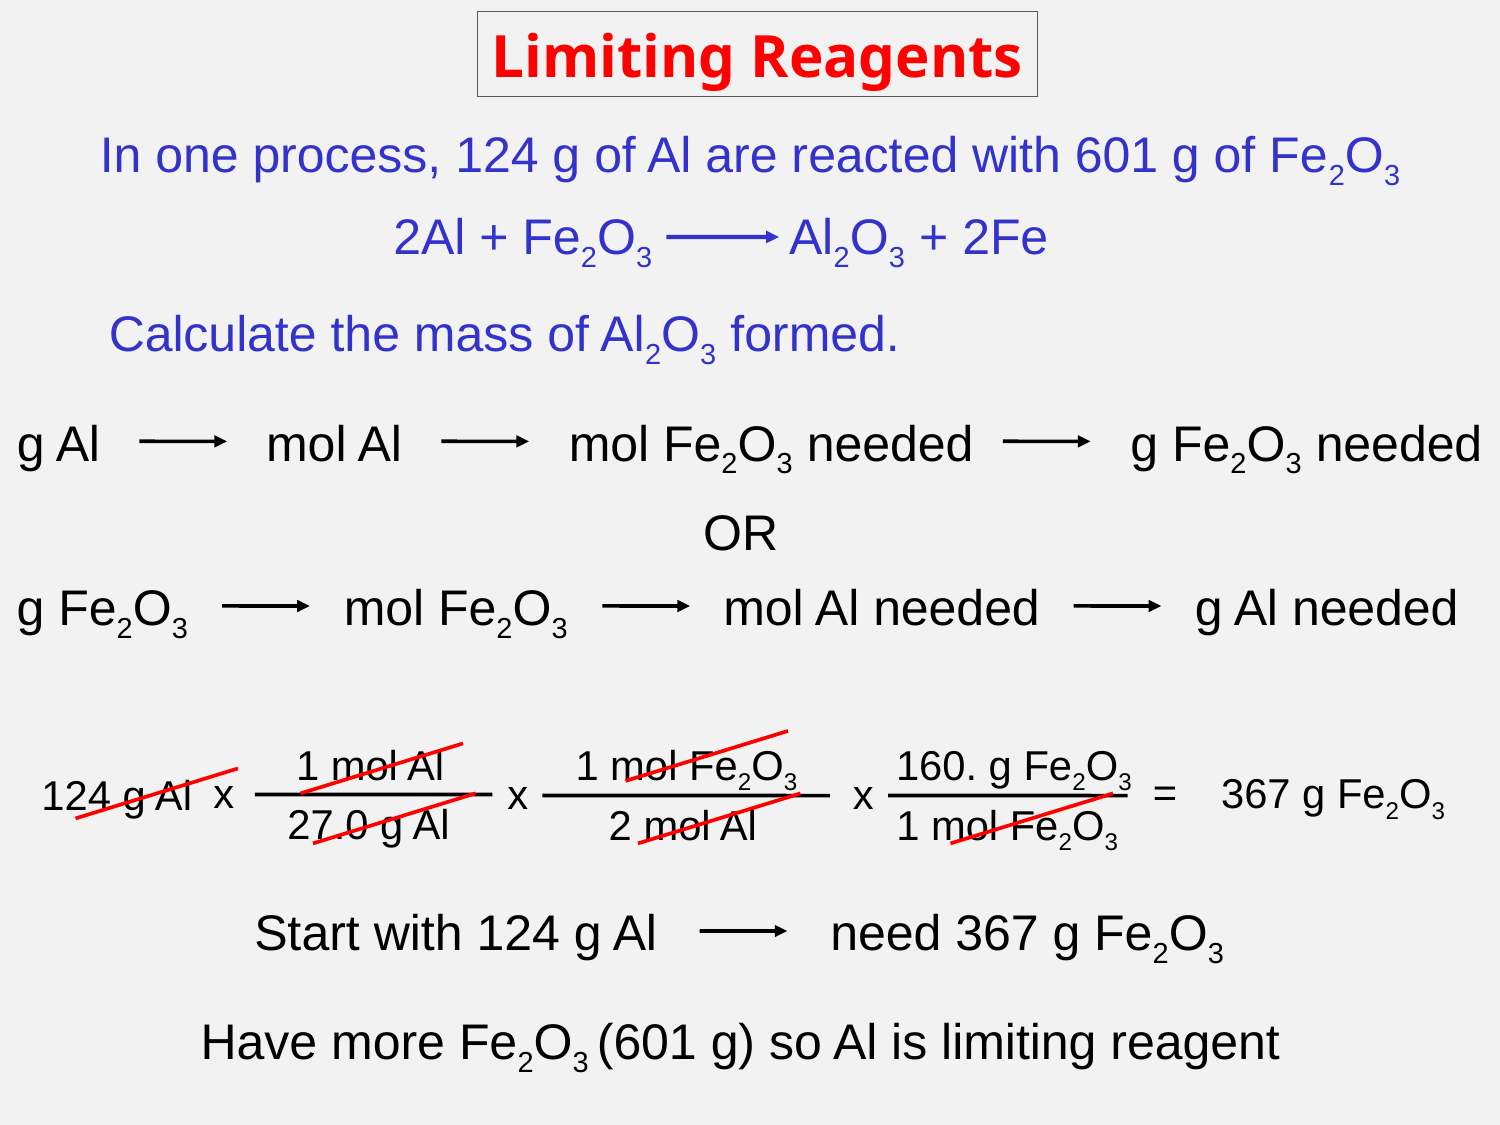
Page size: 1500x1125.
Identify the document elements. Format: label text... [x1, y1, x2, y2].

text_box OR [688, 493, 793, 568]
text_box 367 g Fe2O3 [1206, 759, 1461, 832]
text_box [0, 403, 1500, 479]
text_box Limiting Reagents [477, 11, 1038, 97]
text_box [373, 197, 1069, 273]
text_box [0, 568, 1476, 644]
text_box Have more Fe2O3 (601 g) so Al is limiting reagent [185, 1002, 1296, 1086]
text_box In one process, 124 g of Al are reacted with 601 g of Fe2O3 [85, 115, 1461, 199]
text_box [198, 731, 492, 856]
text_box Calculate the mass of Al2O3 formed. [93, 294, 916, 378]
text_box 124 g Al [26, 760, 198, 826]
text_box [237, 893, 1242, 969]
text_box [837, 730, 1193, 856]
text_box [492, 730, 830, 856]
